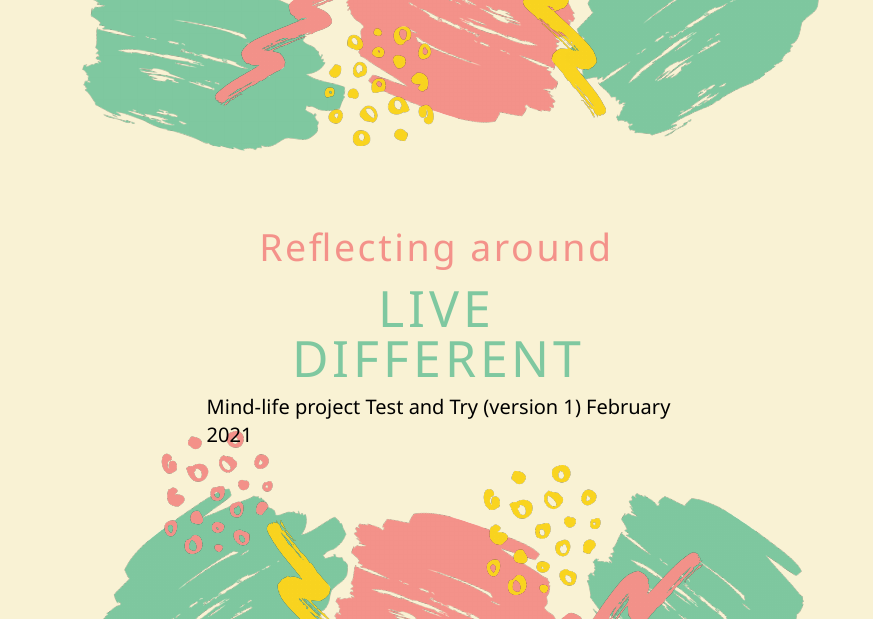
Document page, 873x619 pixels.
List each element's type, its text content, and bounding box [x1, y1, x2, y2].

picture [70, 0, 852, 165]
text_box Mind-life project Test and Try (version 1) February 2021 [206, 390, 688, 447]
picture [80, 431, 862, 619]
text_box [255, 225, 619, 395]
